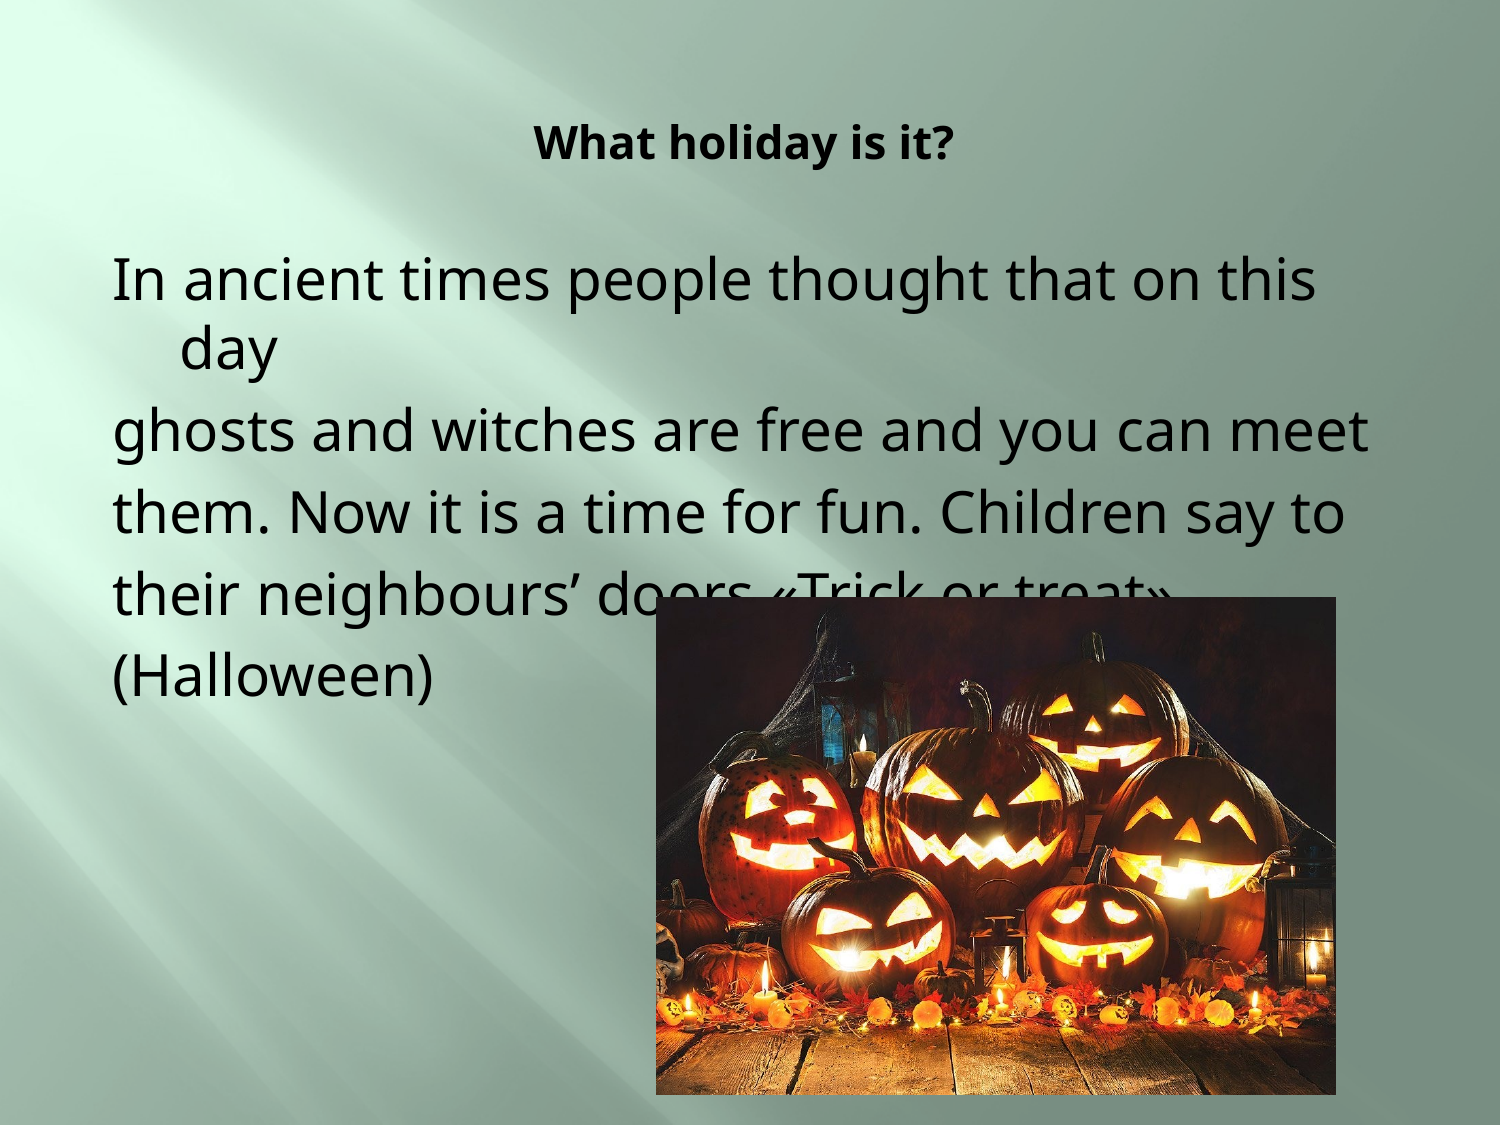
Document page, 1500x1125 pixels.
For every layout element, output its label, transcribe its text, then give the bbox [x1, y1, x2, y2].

title What holiday is it? [75, 105, 1425, 233]
list In ancient times people thought that on this day ghosts and witches are free and you can meet them. Now it is a time for fun. Children say to their neighbours’ doors «Trick or treat». (Halloween) [75, 234, 1425, 1035]
picture [655, 597, 1337, 1095]
